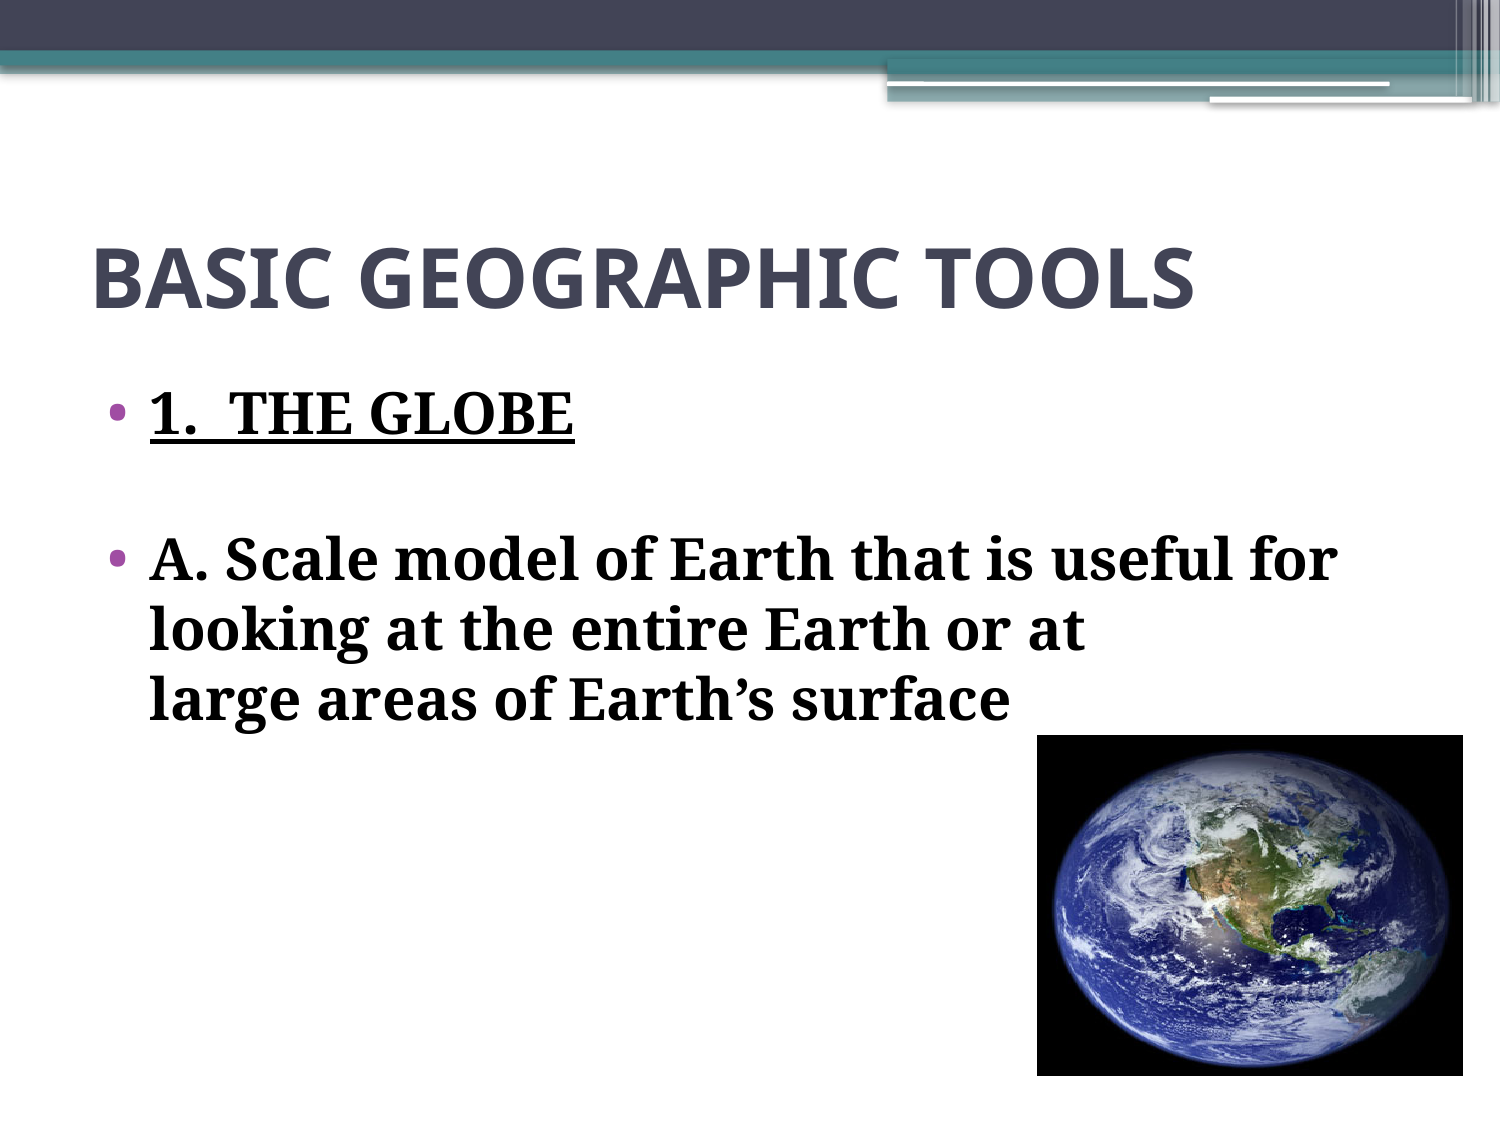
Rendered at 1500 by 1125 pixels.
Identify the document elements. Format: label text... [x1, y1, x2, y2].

list 1. THE GLOBE A. Scale model of Earth that is useful for looking at the entire Earth or at large areas of Earth’s surface [75, 368, 1425, 1079]
title BASIC GEOGRAPHIC TOOLS [75, 187, 1425, 363]
picture [1037, 734, 1463, 1076]
